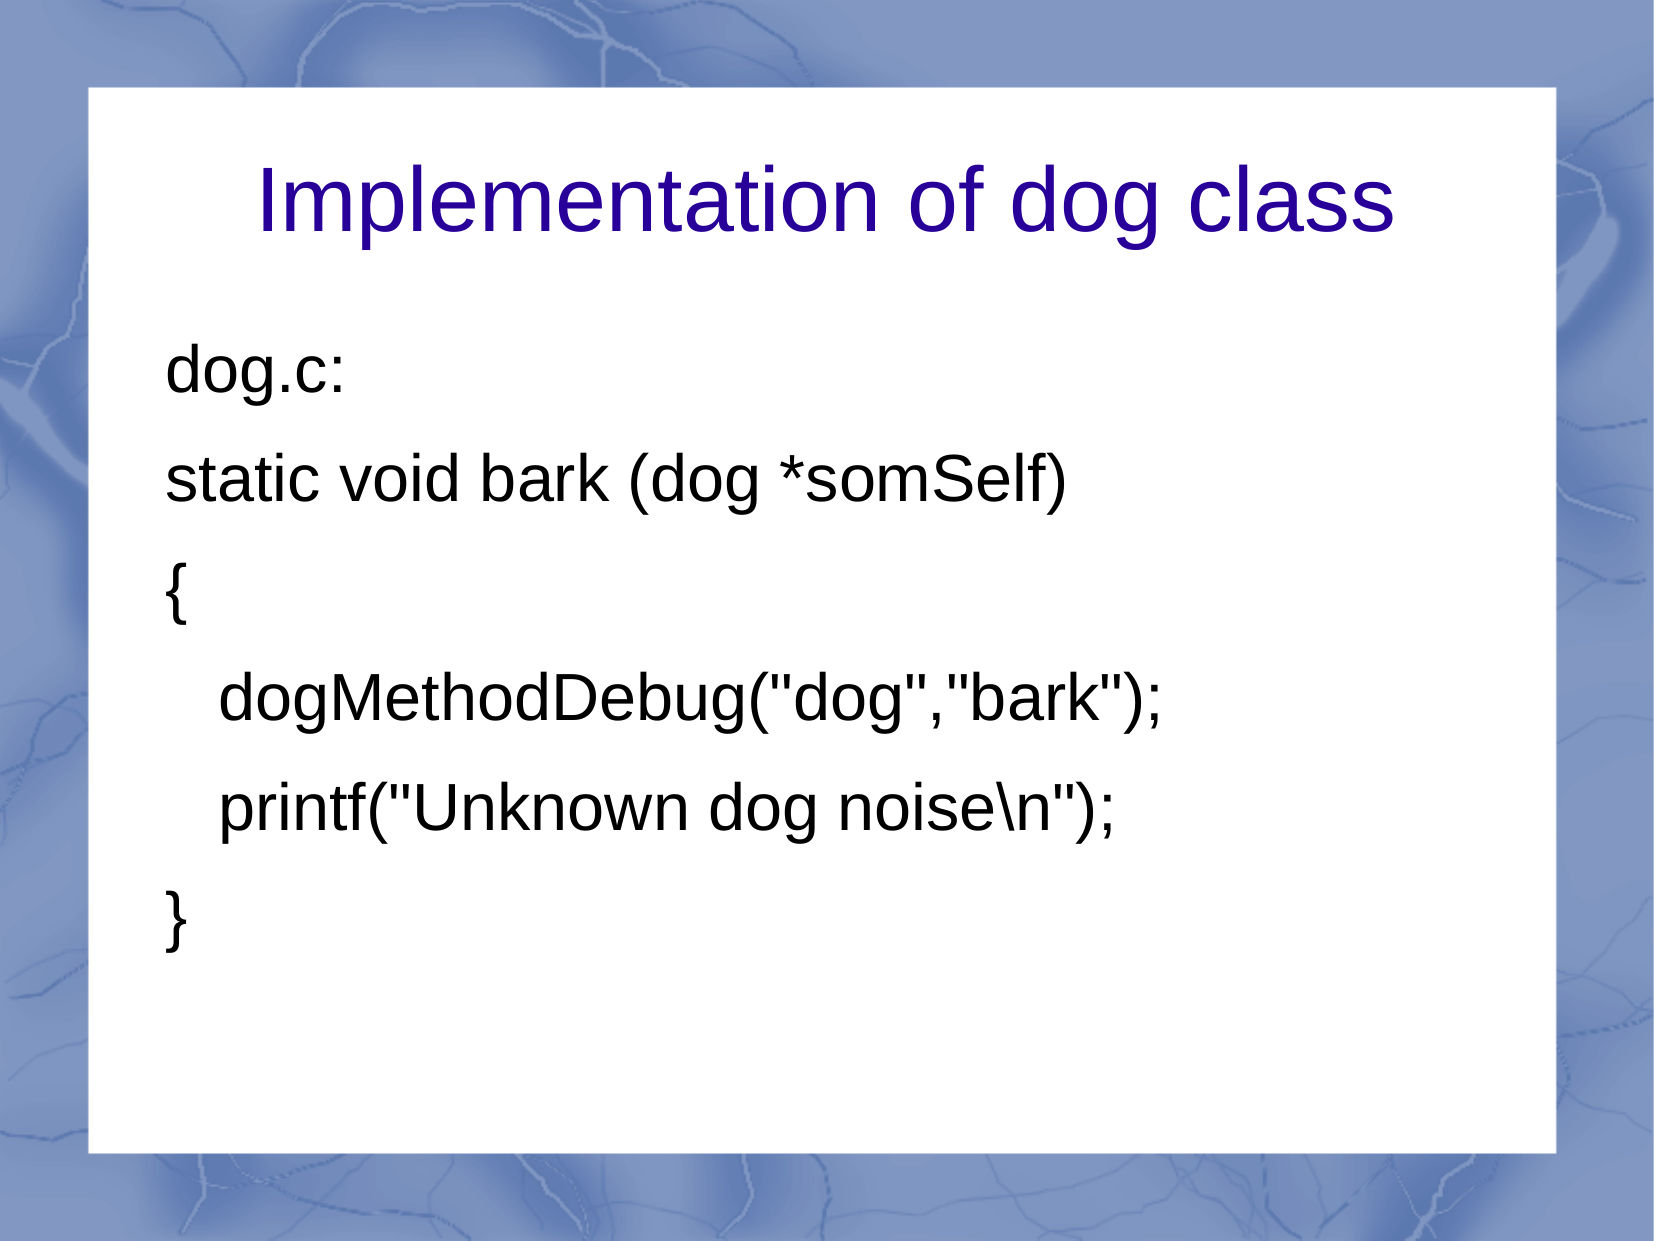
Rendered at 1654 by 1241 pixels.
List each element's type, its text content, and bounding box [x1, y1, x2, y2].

list dog.c: static void bark (dog *somSelf) { dogMethodDebug("dog","bark"); printf("Unknown dog noise\n"); } [147, 325, 1506, 1063]
picture [0, 0, 1654, 1241]
title Implementation of dog class [118, 90, 1536, 298]
